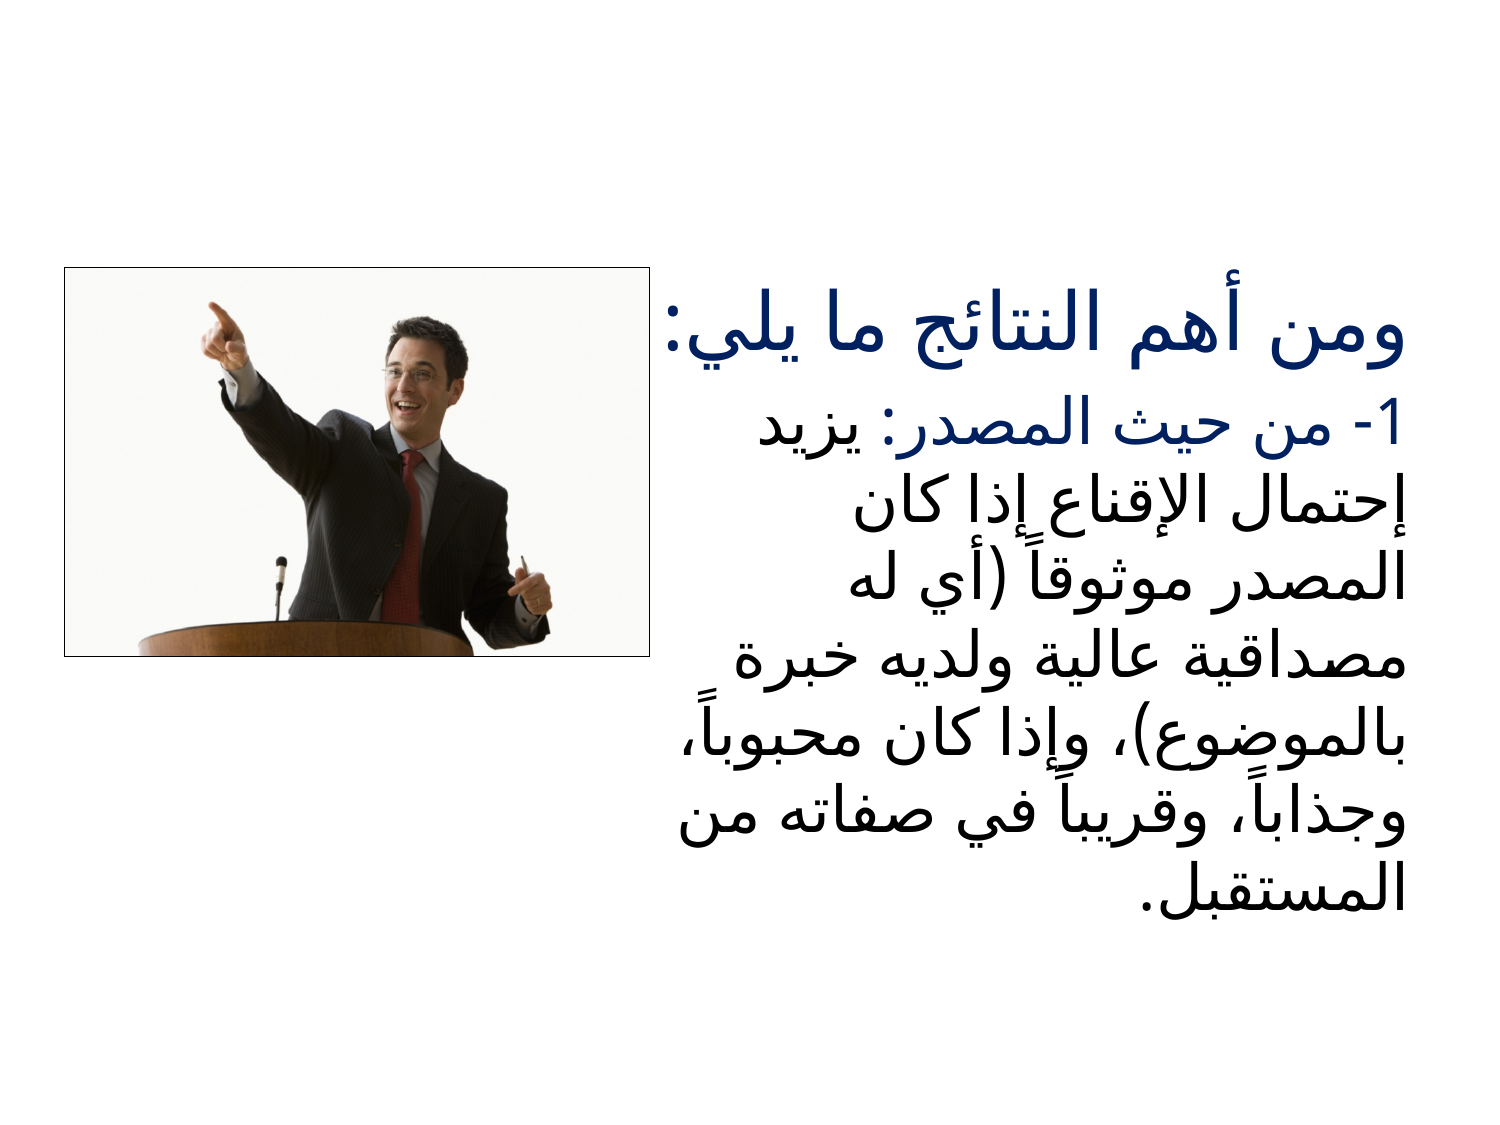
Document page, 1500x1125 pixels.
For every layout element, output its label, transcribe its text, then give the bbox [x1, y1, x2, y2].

picture [64, 266, 650, 658]
list ومن أهم النتائج ما يلي: 1- من حيث المصدر: يزيد إحتمال الإقناع إذا كان المصدر موثوقاً (أي له مصداقية عالية ولديه خبرة بالموضوع)، وإذا كان محبوباً، وجذاباً، وقريباً في صفاته من المستقبل. [631, 262, 1425, 1012]
